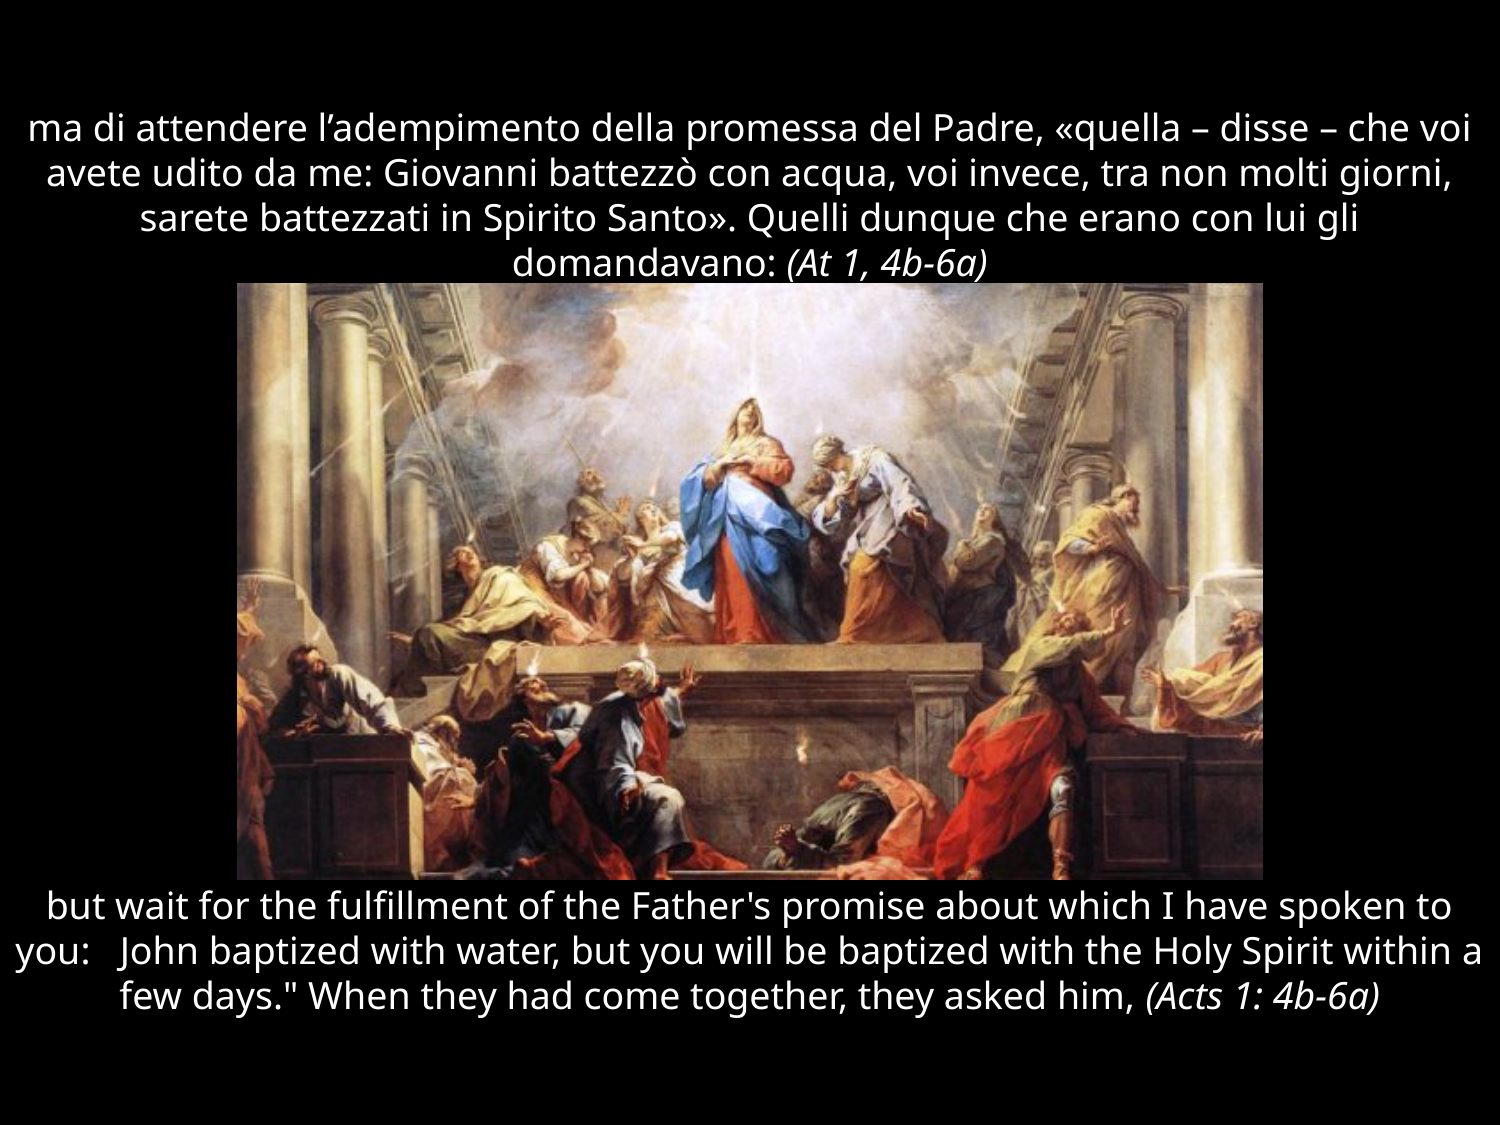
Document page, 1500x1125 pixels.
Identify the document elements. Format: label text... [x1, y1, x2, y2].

picture [237, 283, 1263, 880]
title ma di attendere l’adempimento della promessa del Padre, «quella – disse – che voi avete udito da me: Giovanni battezzò con acqua, voi invece, tra non molti giorni, sarete battezzati in Spirito Santo». Quelli dunque che erano con lui gli domandavano: (At 1, 4b-6a) [0, 99, 1500, 288]
text_box but wait for the fulfillment of the Father's promise about which I have spoken to you: John baptized with water, but you will be baptized with the Holy Spirit within a few days." When they had come together, they asked him, (Acts 1: 4b-6a) [0, 874, 1500, 1025]
